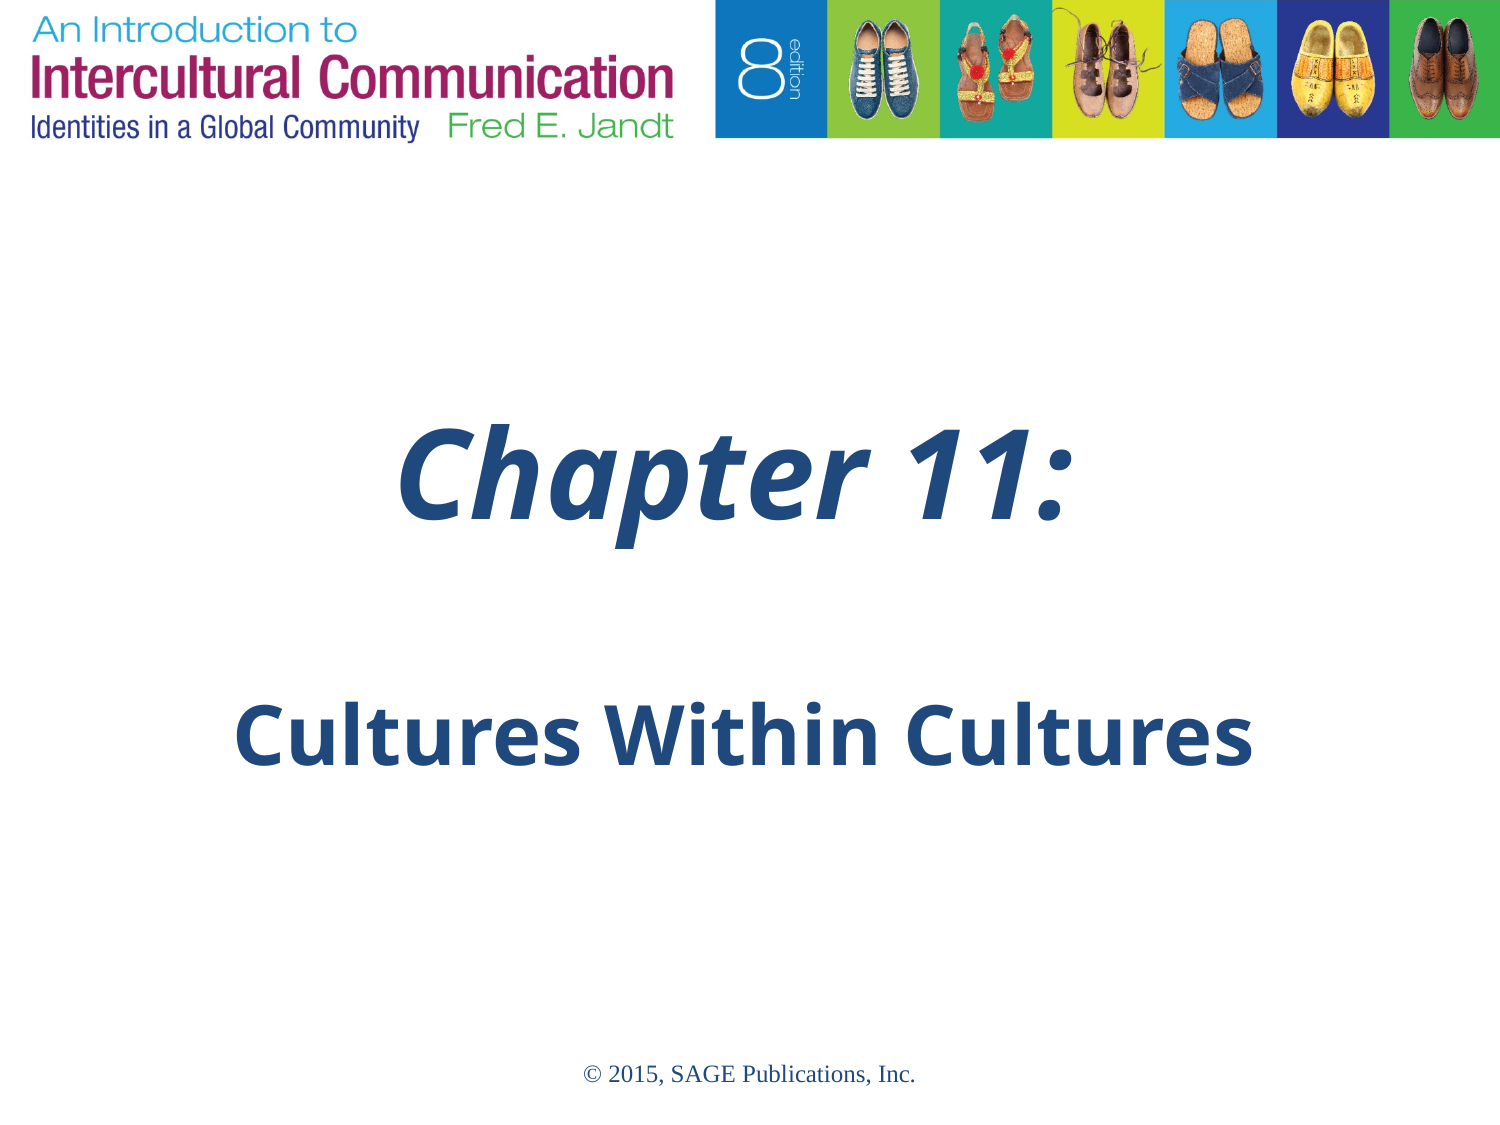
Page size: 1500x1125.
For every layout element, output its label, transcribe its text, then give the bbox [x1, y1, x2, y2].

picture [0, 0, 1500, 1125]
subtitle Cultures Within Cultures [174, 575, 1313, 900]
footer © 2015, SAGE Publications, Inc. [512, 1042, 988, 1103]
title Chapter 11: [112, 349, 1388, 591]
